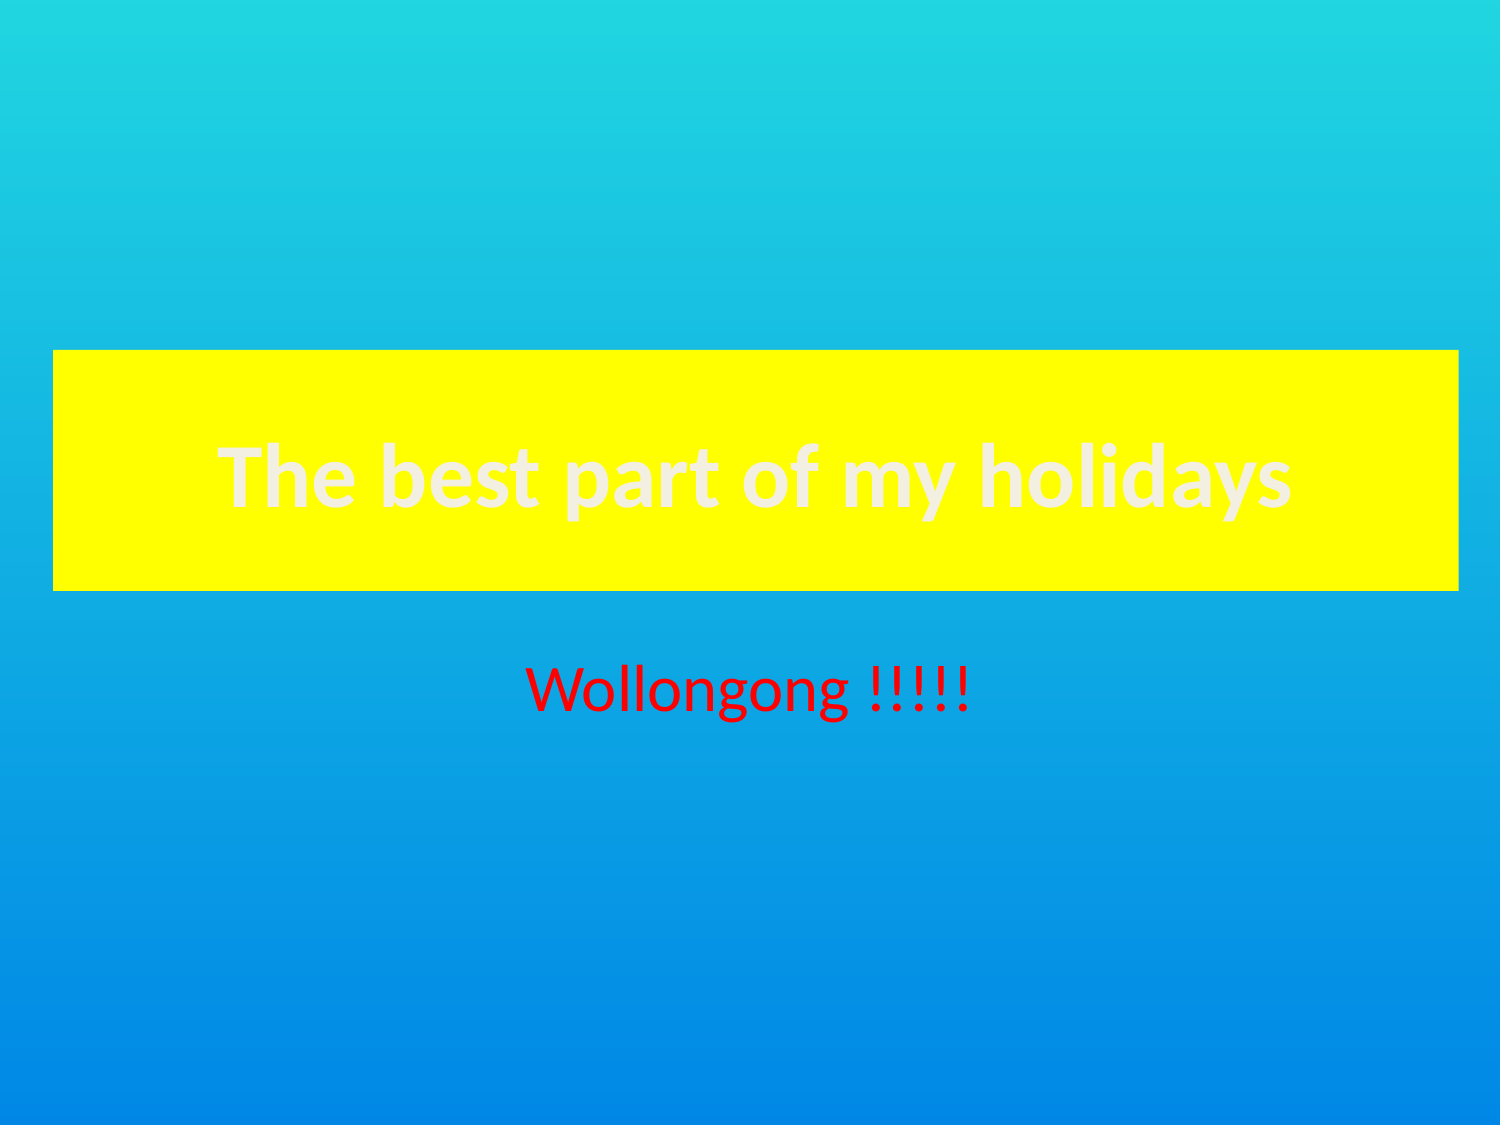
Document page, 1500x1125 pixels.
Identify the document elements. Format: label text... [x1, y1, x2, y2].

subtitle Wollongong !!!!! [225, 637, 1275, 925]
title The best part of my holidays [53, 349, 1459, 591]
